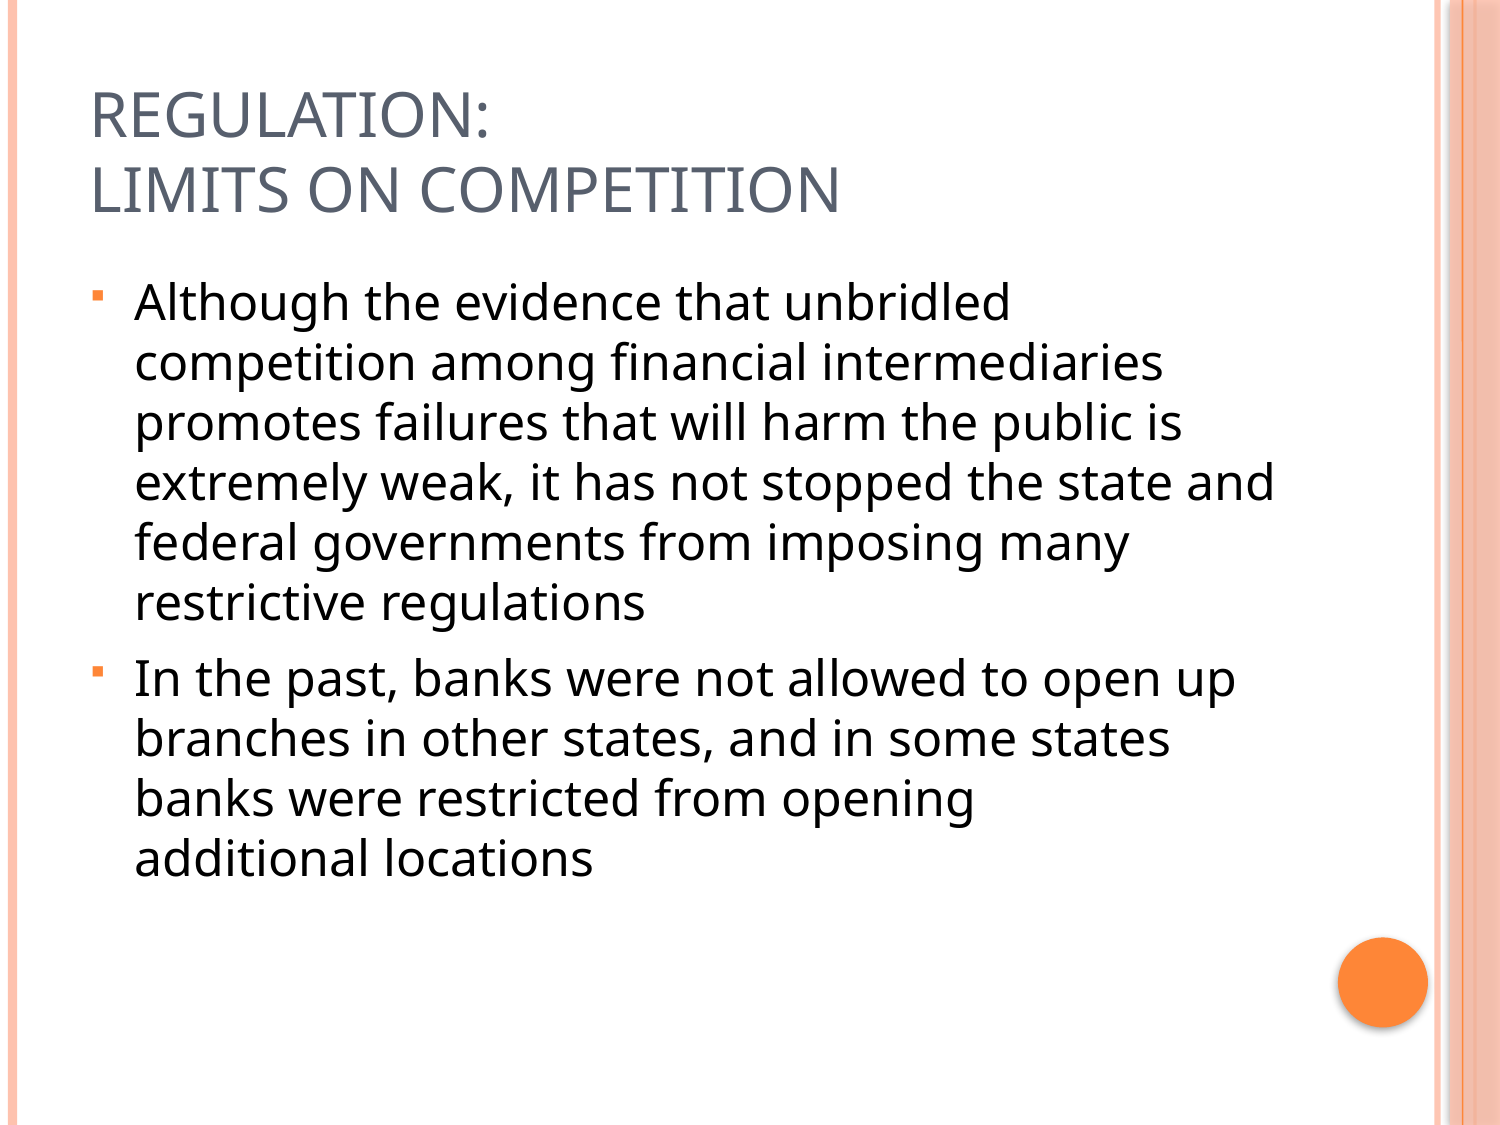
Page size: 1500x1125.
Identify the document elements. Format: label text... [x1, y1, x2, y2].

list Although the evidence that unbridled competition among financial intermediaries promotes failures that will harm the public is extremely weak, it has not stopped the state and federal governments from imposing many restrictive regulations In the past, banks were not allowed to open up branches in other states, and in some states banks were restricted from opening additional locations [75, 262, 1300, 1062]
title Regulation: Limits on Competition [75, 45, 1300, 233]
